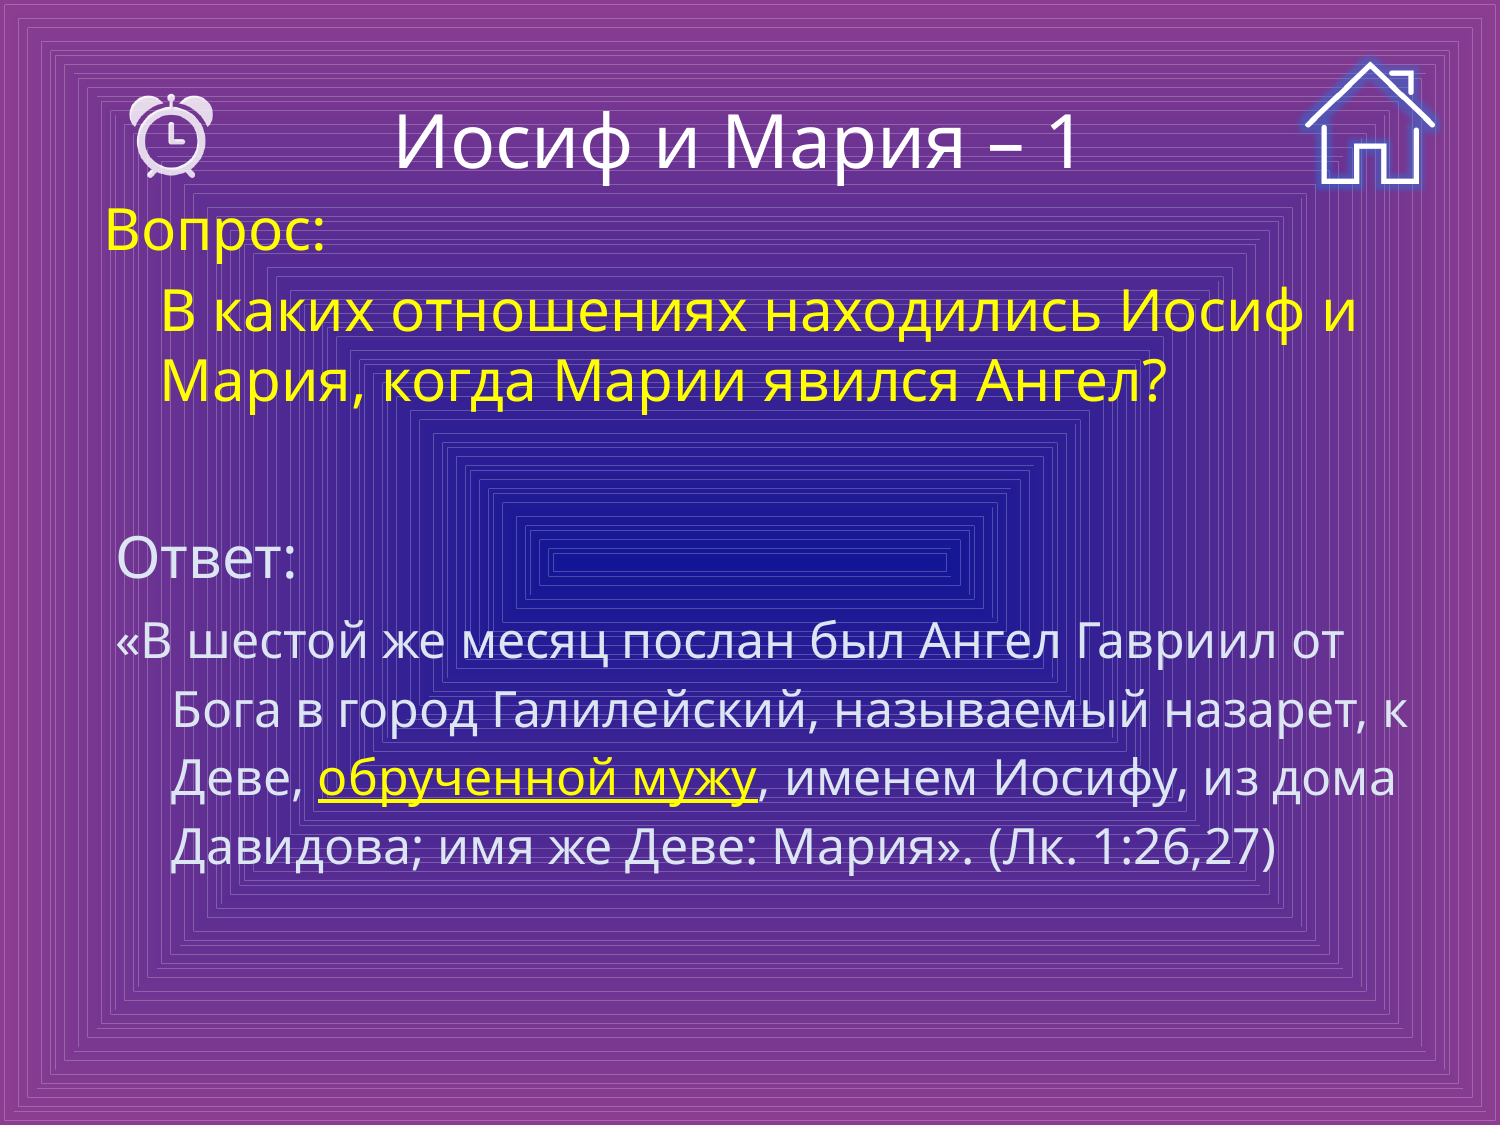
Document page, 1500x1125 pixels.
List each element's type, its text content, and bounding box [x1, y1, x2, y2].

title Иосиф и Мария – 1 [75, 45, 1425, 233]
picture [1304, 54, 1435, 184]
picture [123, 89, 219, 185]
list Вопрос: В каких отношениях находились Иосиф и Мария, когда Марии явился Ангел? [88, 184, 1437, 433]
list Ответ: «В шестой же месяц послан был Ангел Гавриил от Бога в город Галилейский, называемый назарет, к Деве, обрученной мужу, именем Иосифу, из дома Давидова; имя же Деве: Мария». (Лк. 1:26,27) [100, 503, 1437, 976]
